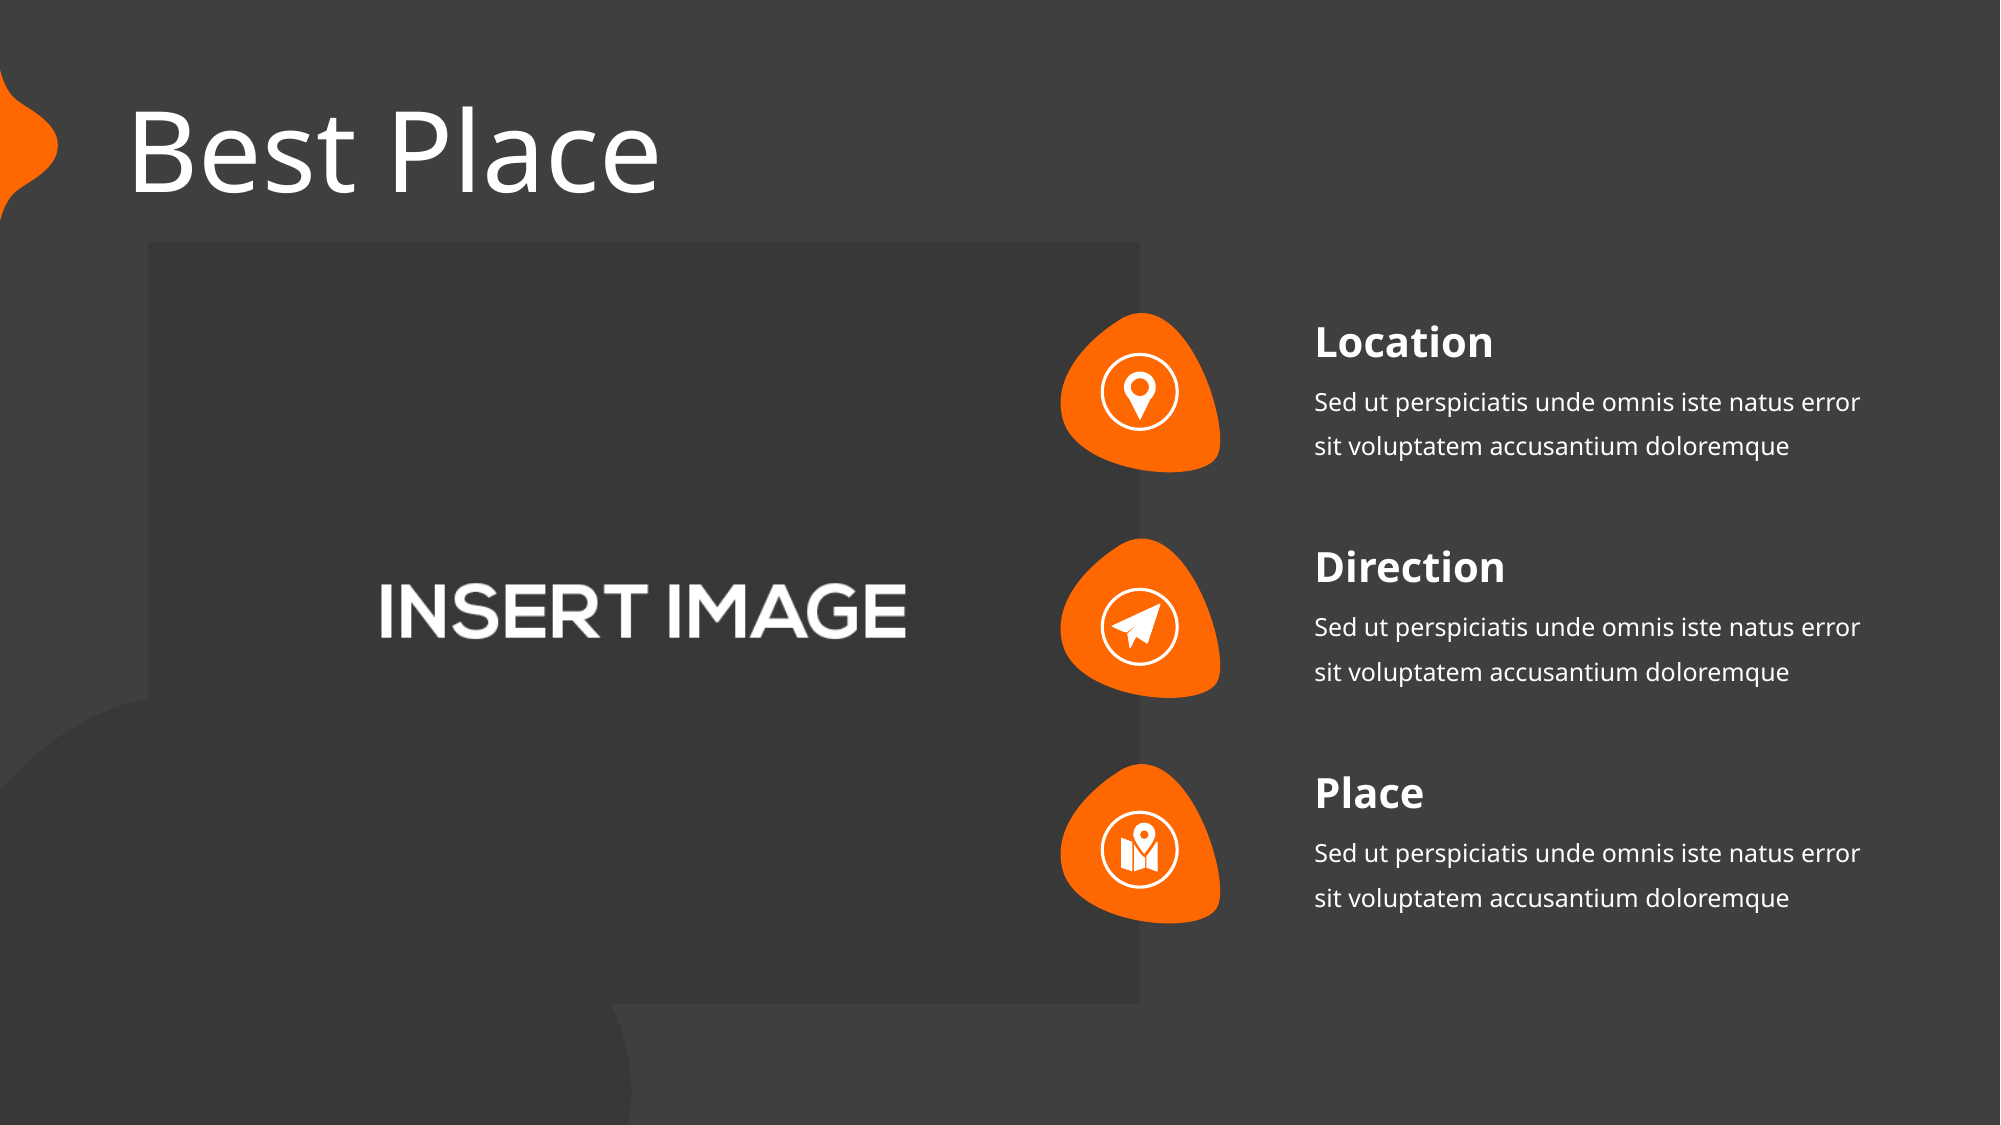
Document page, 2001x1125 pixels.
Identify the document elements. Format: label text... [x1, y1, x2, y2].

text_box Place [1299, 734, 1553, 825]
text_box [1140, 764, 1221, 924]
text_box [1140, 811, 1179, 889]
picture [147, 242, 1140, 1004]
text_box Direction [1299, 508, 1553, 599]
list Best Place [110, 87, 843, 424]
text_box [1140, 353, 1179, 431]
text_box [1140, 588, 1179, 666]
text_box [1140, 313, 1221, 473]
text_box Sed ut perspiciatis unde omnis iste natus error sit voluptatem accusantium doloremque [1299, 814, 1905, 920]
text_box Sed ut perspiciatis unde omnis iste natus error sit voluptatem accusantium doloremque [1299, 589, 1905, 694]
text_box [1140, 538, 1221, 698]
text_box Location [1299, 283, 1553, 373]
text_box Sed ut perspiciatis unde omnis iste natus error sit voluptatem accusantium doloremque [1299, 363, 1905, 469]
